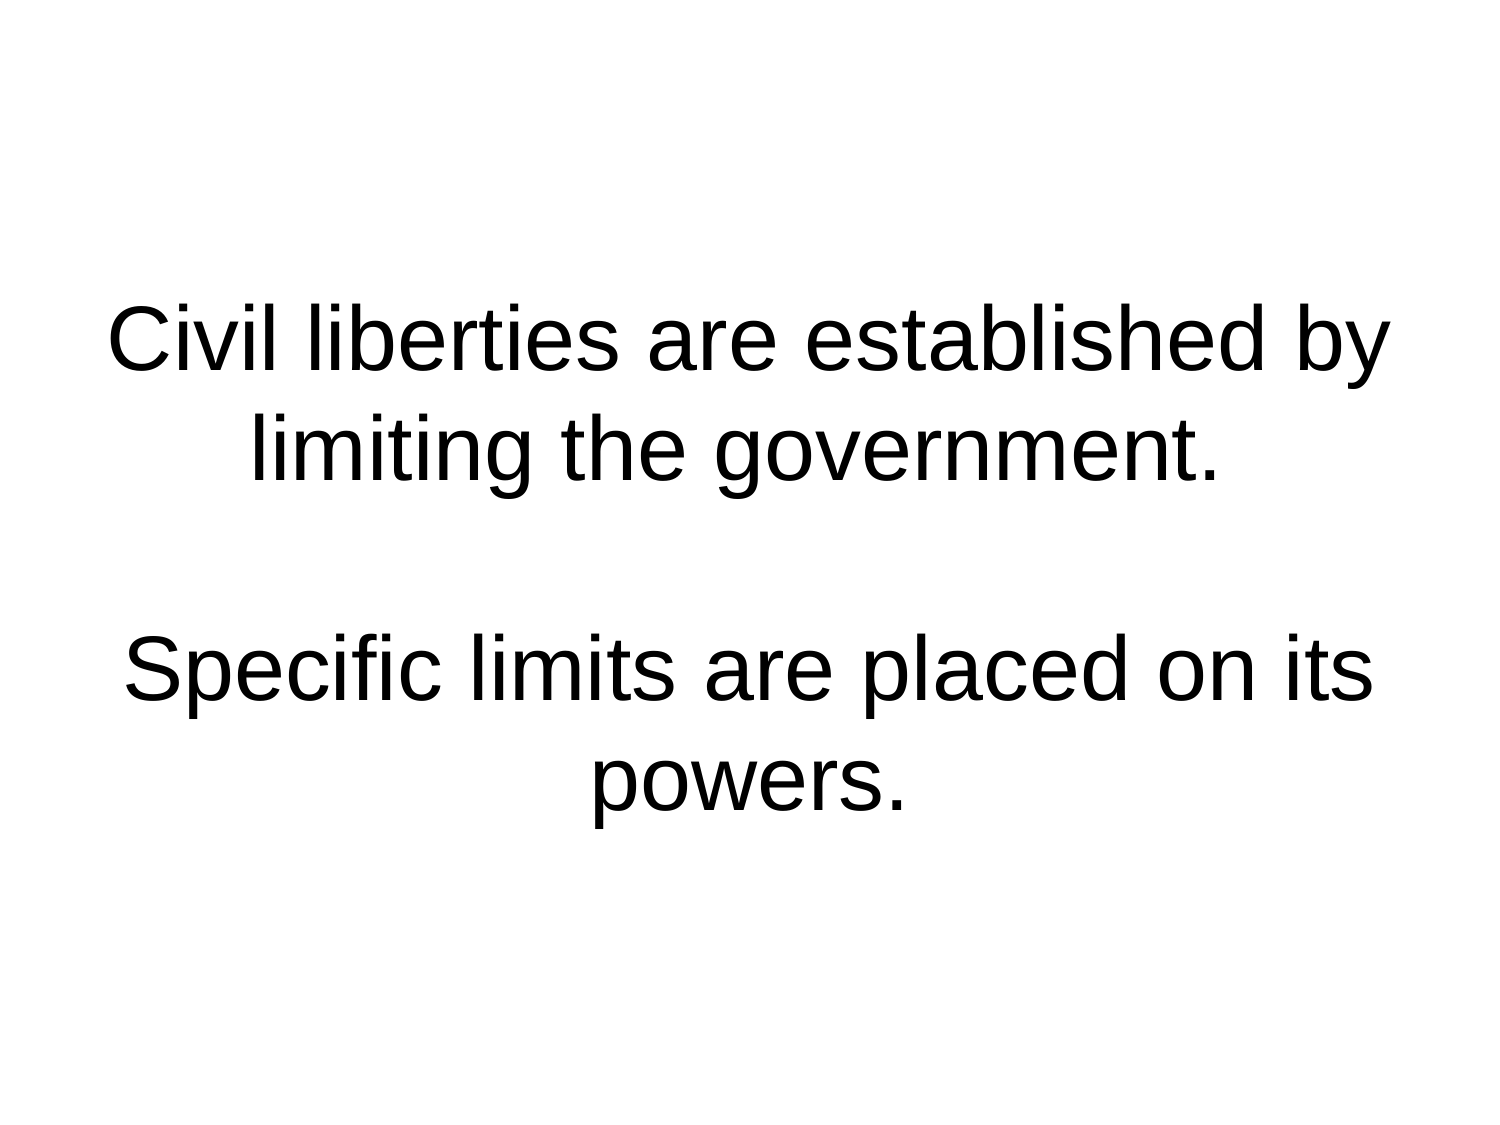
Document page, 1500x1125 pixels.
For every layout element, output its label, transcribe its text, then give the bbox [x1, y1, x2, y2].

title Civil liberties are established by limiting the government. Specific limits are placed on its powers. [74, 44, 1426, 1063]
